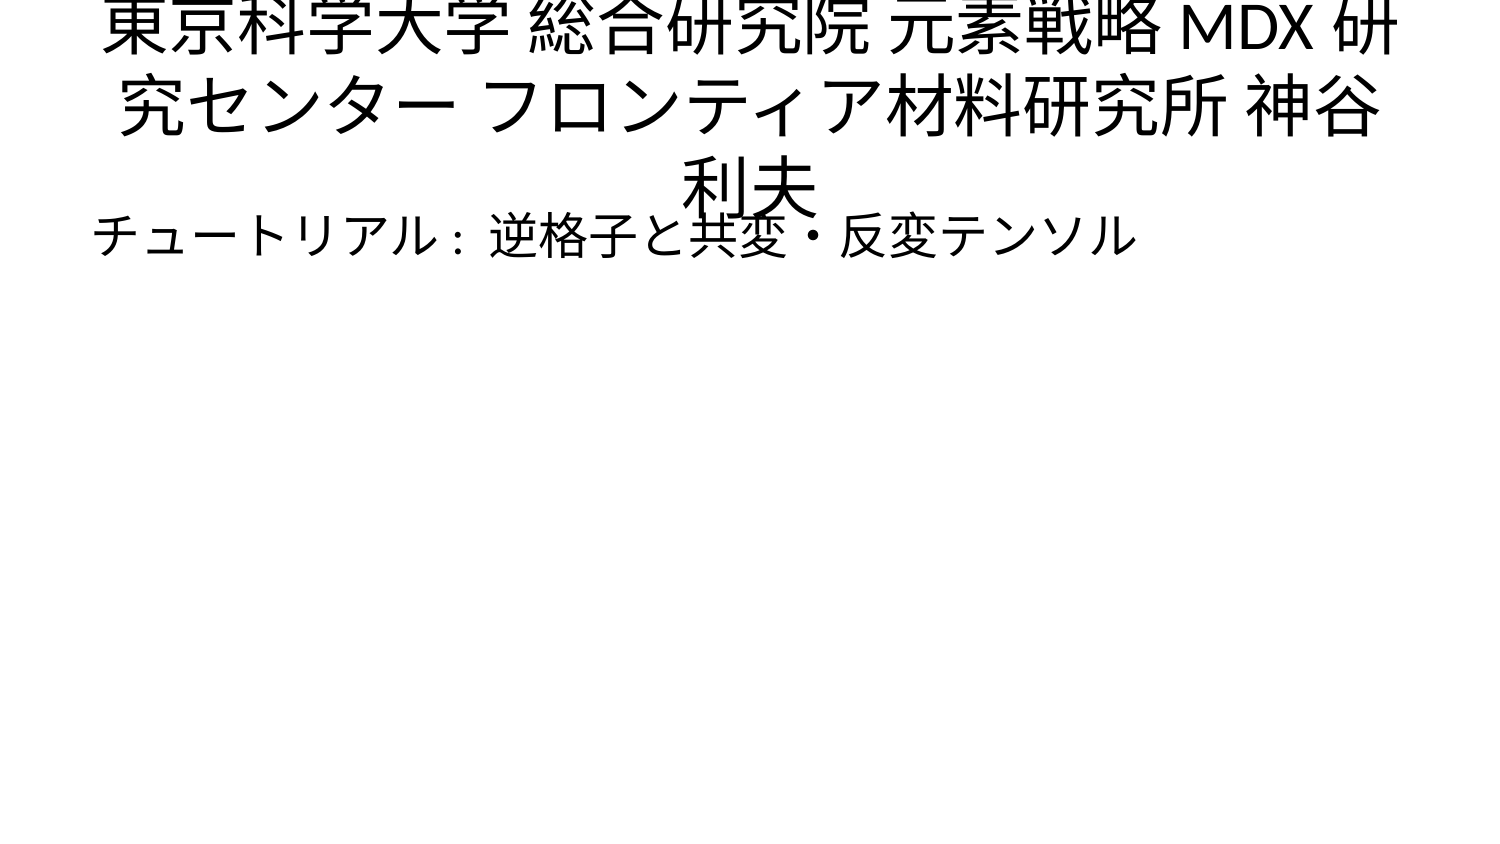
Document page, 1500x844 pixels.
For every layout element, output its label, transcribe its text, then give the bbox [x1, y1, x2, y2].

list チュートリアル: 逆格子と共変・反変テンソル [75, 196, 1425, 754]
title 東京科学大学 総合研究院 元素戦略MDX研究センター フロンティア材料研究所 神谷利夫 [75, 33, 1425, 175]
